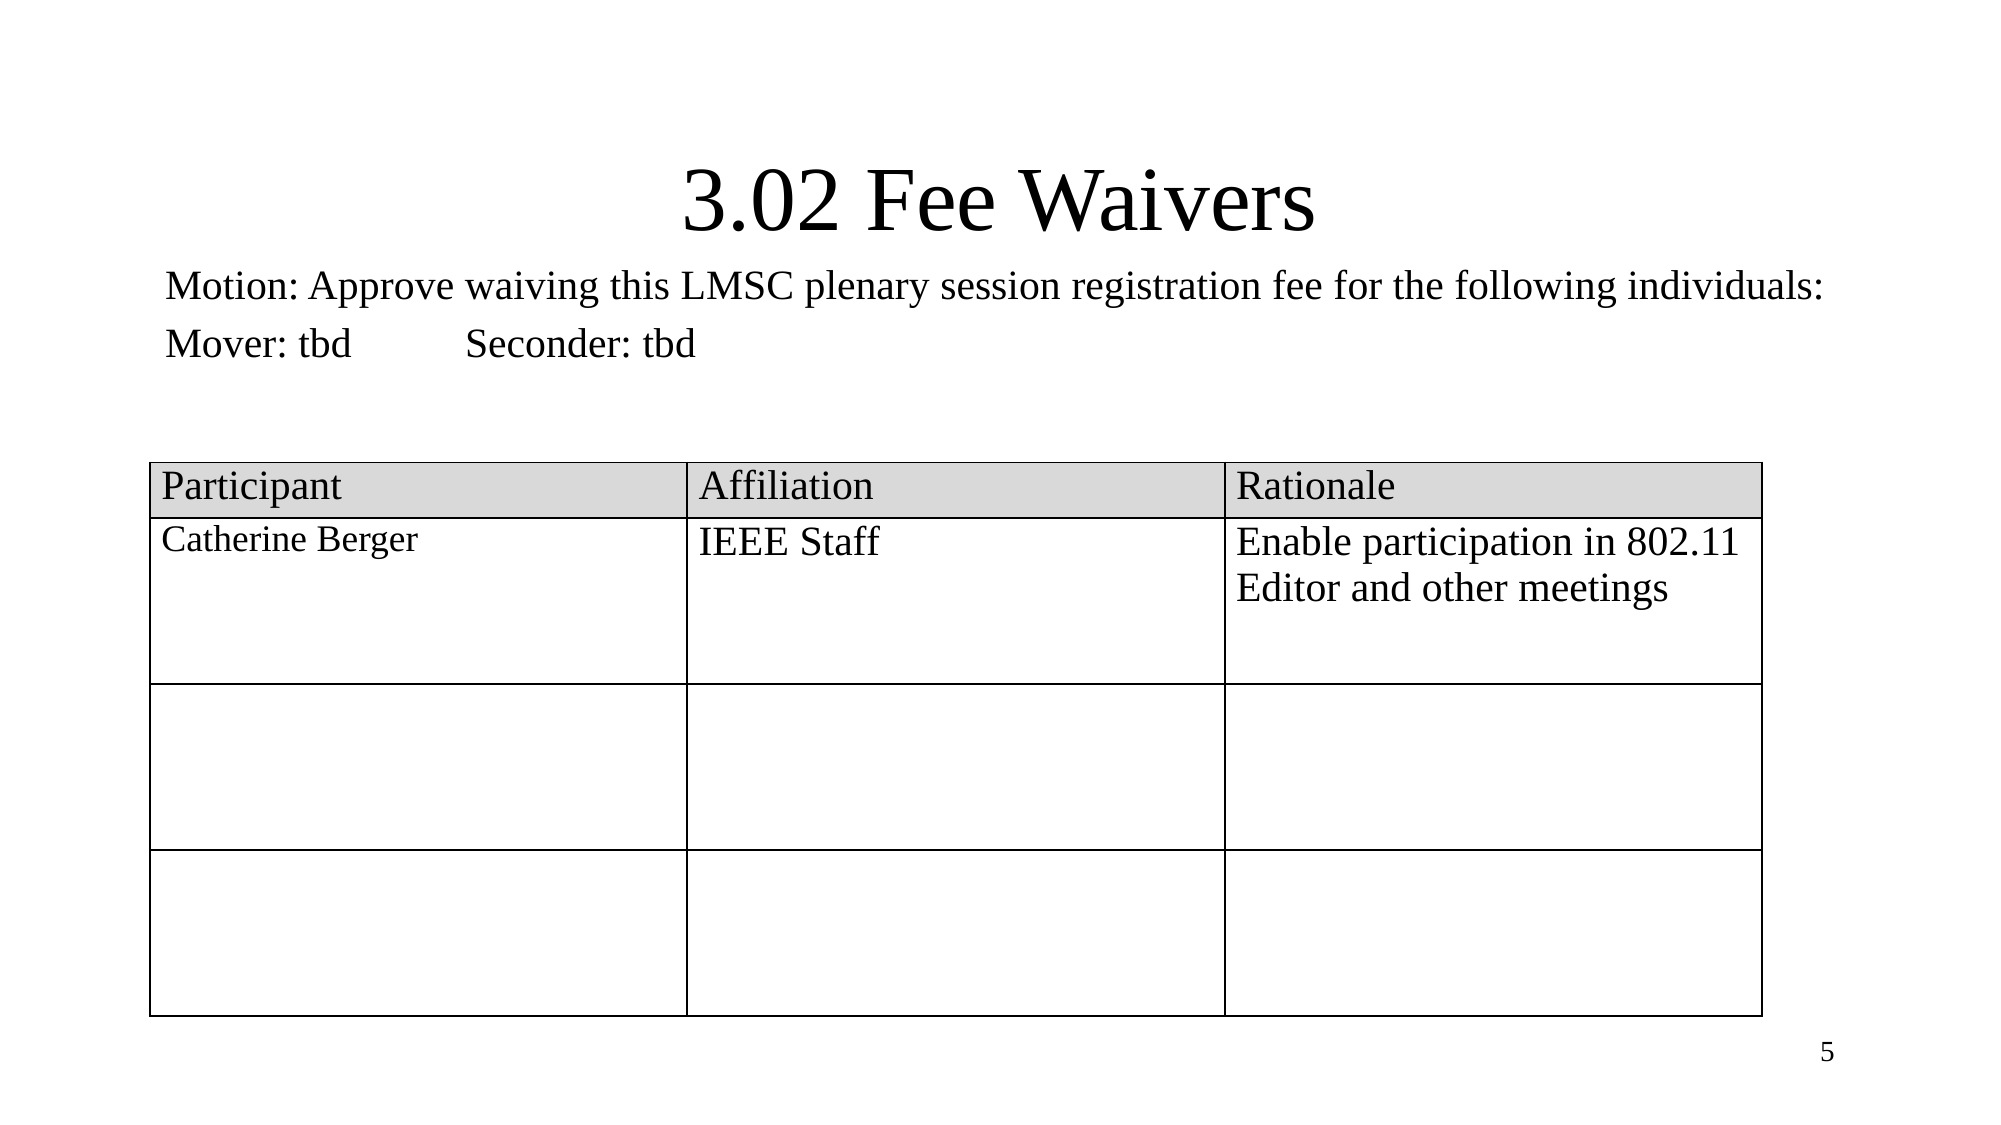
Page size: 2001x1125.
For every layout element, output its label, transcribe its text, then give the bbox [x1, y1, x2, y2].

table_cell Enable participation in 802.11 Editor and other meetings [1226, 519, 1761, 683]
list Motion: Approve waiving this LMSC plenary session registration fee for the following individuals: Mover: tbd Seconder: tbd [149, 249, 1851, 963]
table_header Participant [151, 463, 686, 517]
text_box [1532, 545, 1569, 588]
table_cell [1226, 685, 1761, 849]
table_header Affiliation [688, 463, 1224, 517]
table_header Rationale [1226, 463, 1761, 517]
slide_number 5 [1433, 1024, 1851, 1101]
table_cell [151, 851, 686, 1015]
title 3.02 Fee Waivers [149, 99, 1851, 249]
table_cell [151, 685, 686, 849]
table_cell [688, 851, 1224, 1015]
table_cell Catherine Berger [151, 519, 686, 683]
table_cell [1226, 851, 1761, 1015]
table_cell IEEE Staff [688, 519, 1224, 683]
table_cell [688, 685, 1224, 849]
